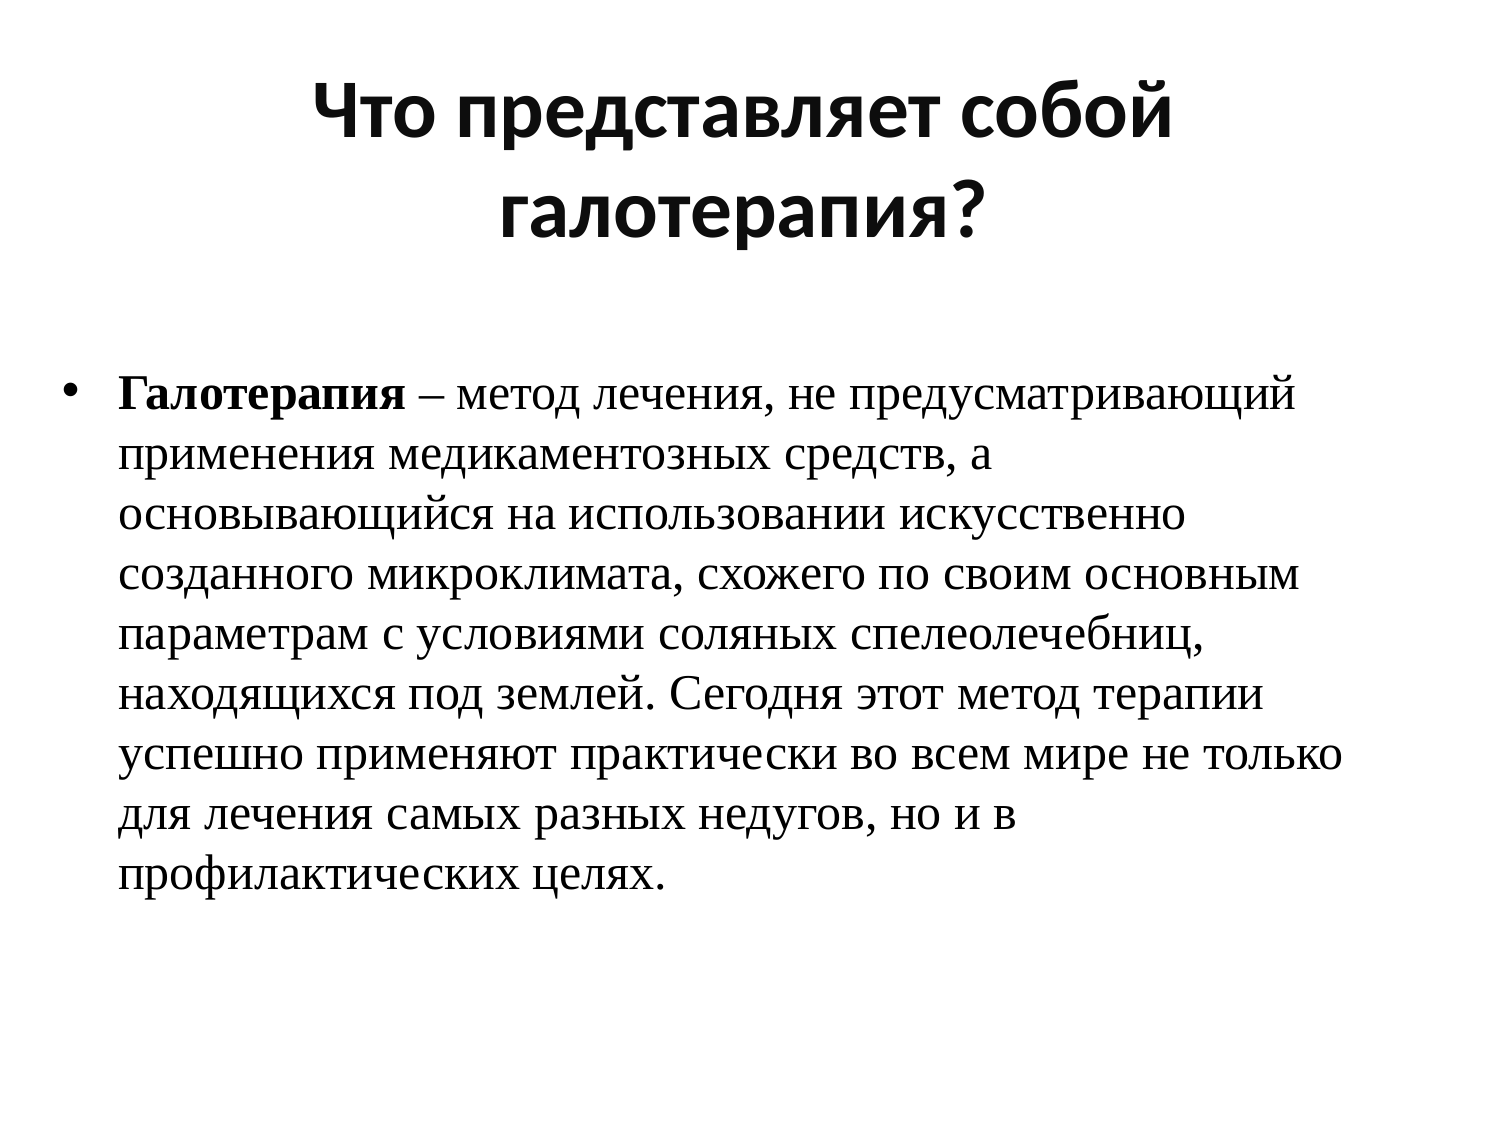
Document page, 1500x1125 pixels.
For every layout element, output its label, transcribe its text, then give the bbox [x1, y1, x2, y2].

text_box Что представляет собой галотерапия? [105, 46, 1383, 262]
list Галотерапия – метод лечения, не предусматривающий применения медикаментозных средств, а основывающийся на использовании искусственно созданного микроклимата, схожего по своим основным параметрам с условиями соляных спелеолечебниц, находящихся под землей. Сегодня этот метод терапии успешно применяют практически во всем мире не только для лечения самых разных недугов, но и в профилактических целях. [46, 351, 1397, 1094]
